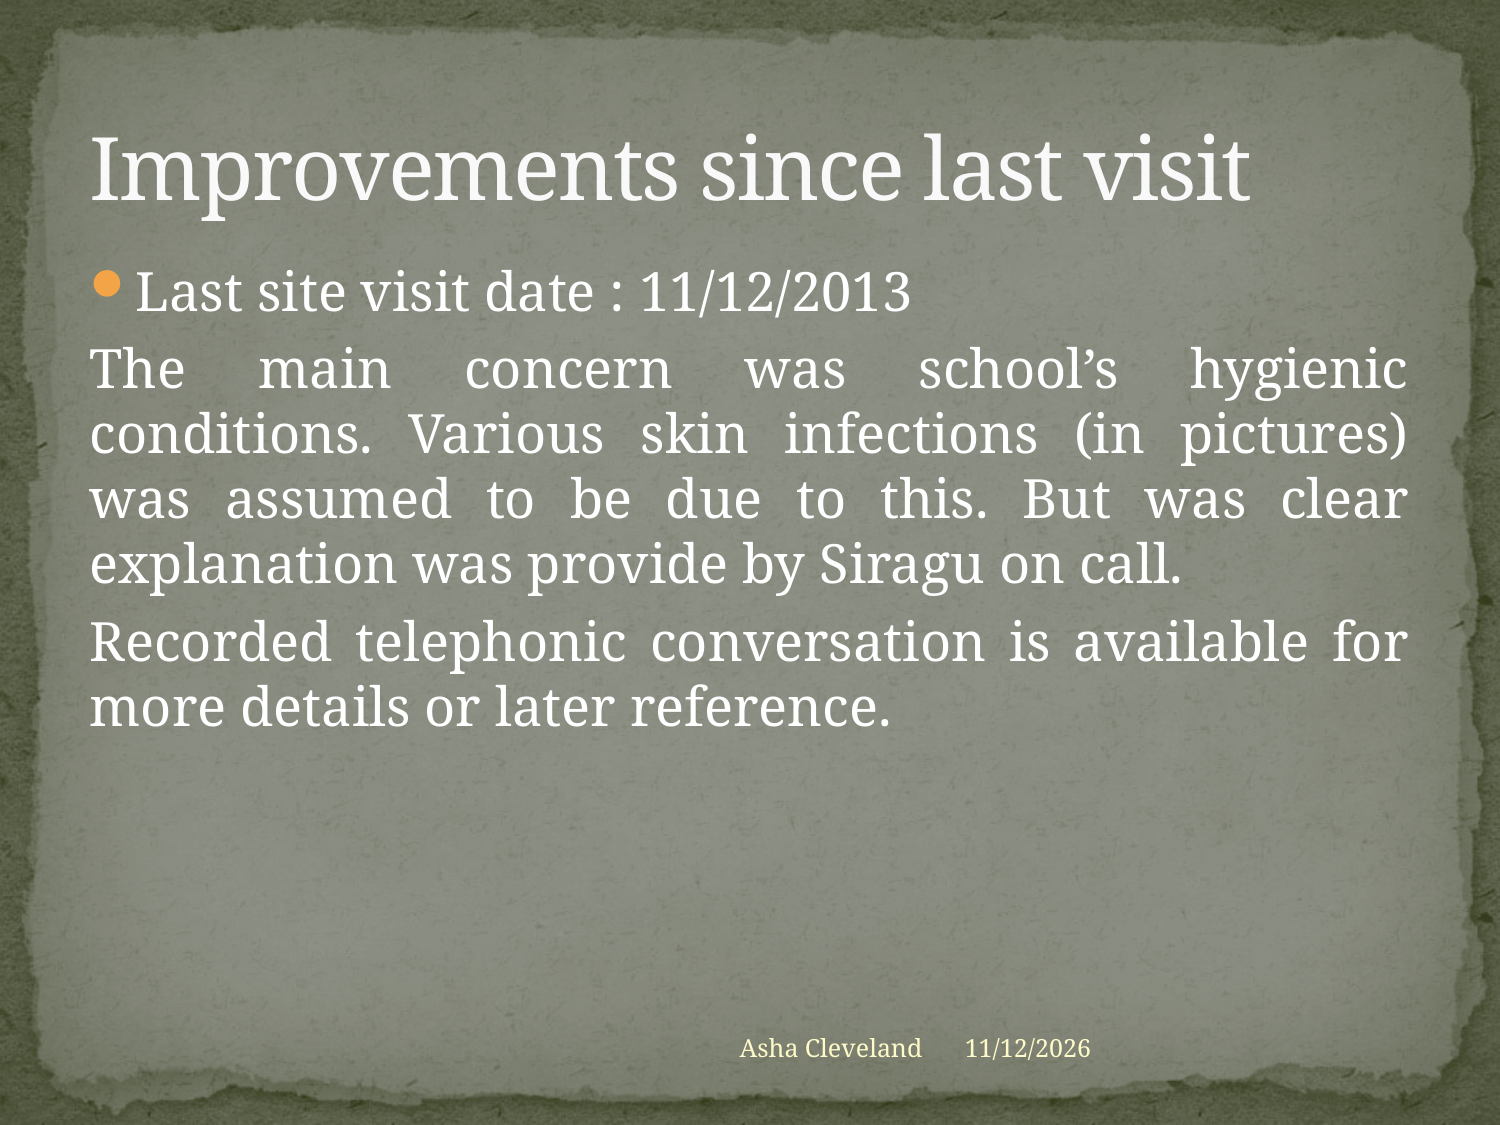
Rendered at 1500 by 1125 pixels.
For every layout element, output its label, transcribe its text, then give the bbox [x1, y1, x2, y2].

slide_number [950, 1017, 1375, 1081]
title Improvements since last visit [74, 24, 1425, 225]
footer Asha Cleveland [350, 1017, 938, 1081]
list Last site visit date : 11/12/2013 The main concern was school’s hygienic conditions. Various skin infections (in pictures) was assumed to be due to this. But was clear explanation was provide by Siragu on call. Recorded telephonic conversation is available for more details or later reference. [75, 249, 1425, 1000]
